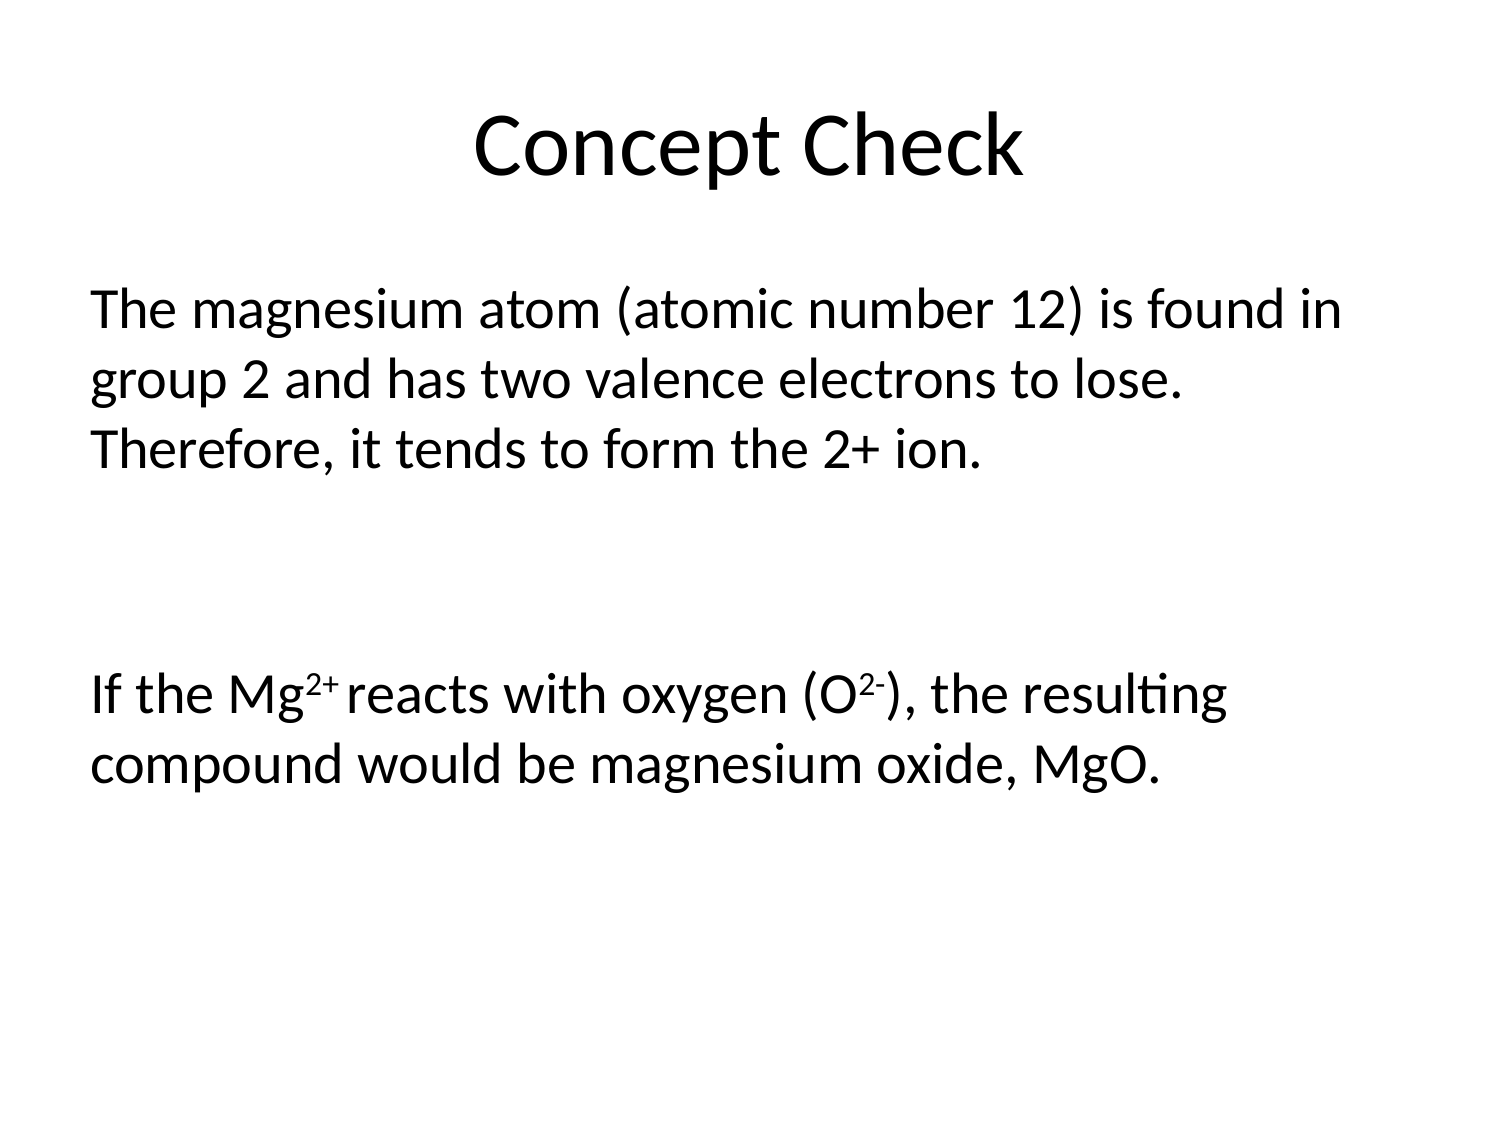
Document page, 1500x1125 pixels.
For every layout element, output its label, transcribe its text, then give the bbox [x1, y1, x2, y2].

list The magnesium atom (atomic number 12) is found in group 2 and has two valence electrons to lose. Therefore, it tends to form the 2+ ion. If the Mg2+ reacts with oxygen (O2-), the resulting compound would be magnesium oxide, MgO. [75, 262, 1425, 1005]
title Concept Check [75, 45, 1425, 233]
